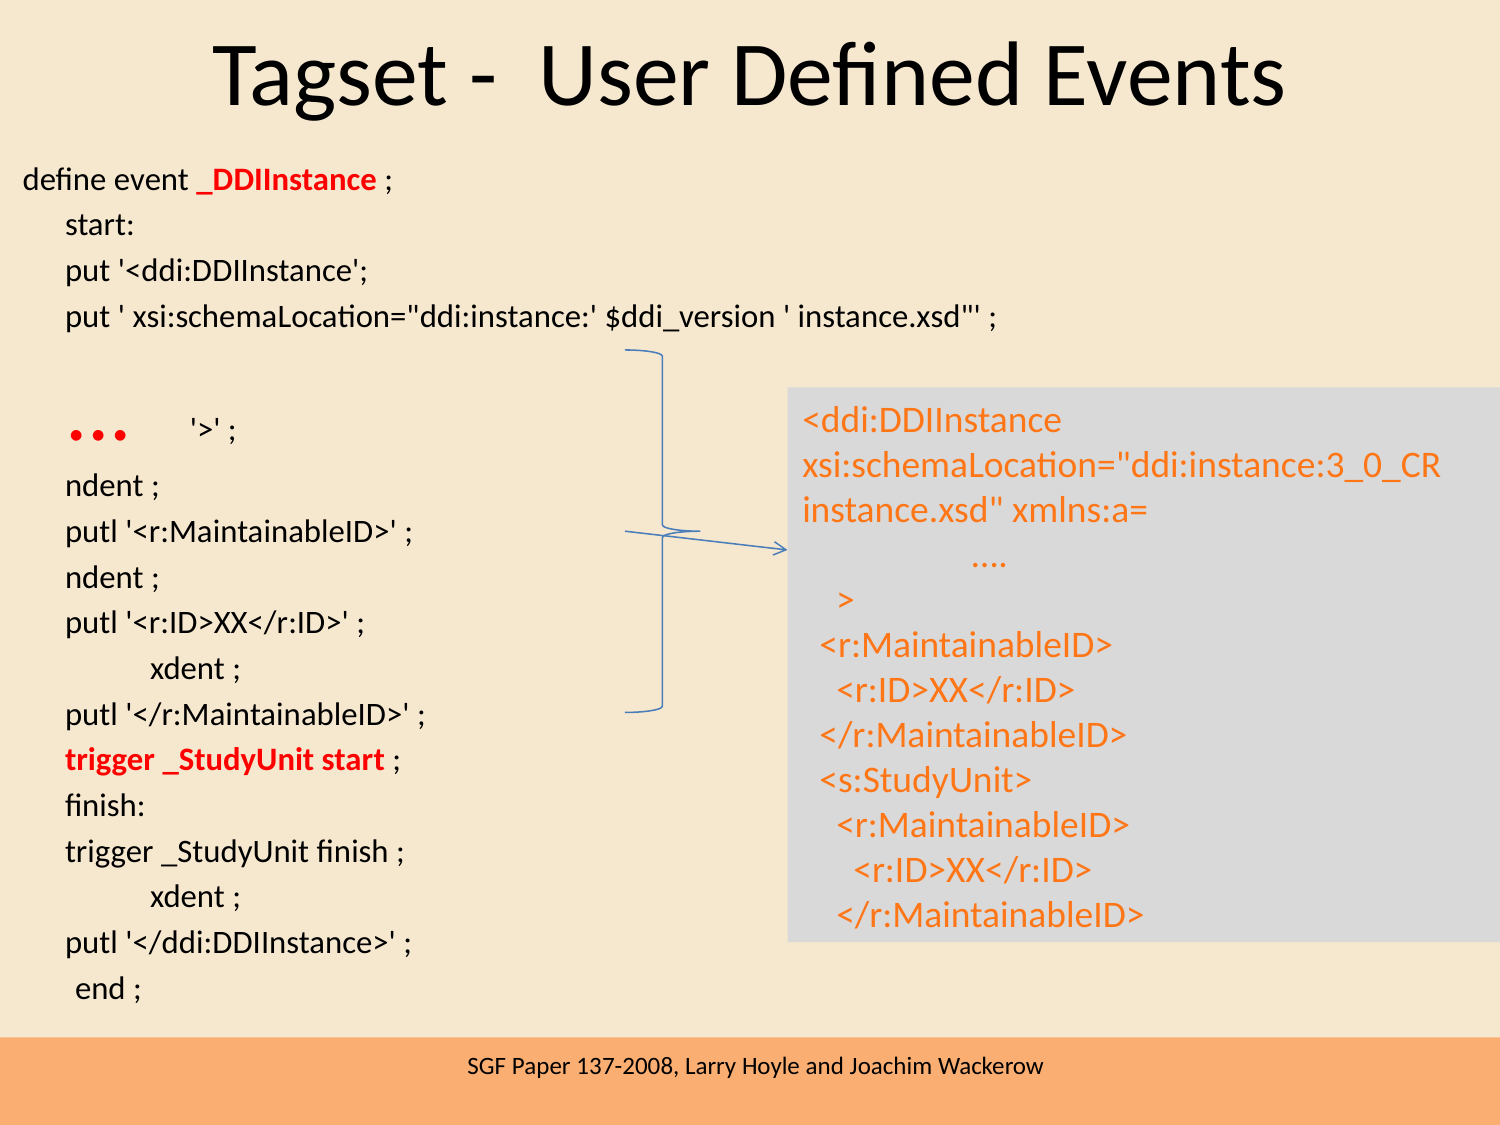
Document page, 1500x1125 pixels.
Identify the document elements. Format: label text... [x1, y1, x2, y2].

title Tagset - User Defined Events [75, 0, 1425, 138]
footer SGF Paper 137-2008, Larry Hoyle and Joachim Wackerow [399, 1042, 1113, 1103]
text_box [624, 349, 1500, 949]
list define event _DDIInstance ; start: put '<ddi:DDIInstance'; put ' xsi:schemaLocation="ddi:instance:' $ddi_version ' instance.xsd"' ; ... '>' ; ndent ; putl '<r:MaintainableID>' ; ndent ; putl '<r:ID>XX</r:ID>' ; xdent ; putl '</r:MaintainableID>' ; trigger _StudyUnit start ; finish: trigger _StudyUnit finish ; xdent ; putl '</ddi:DDIInstance>' ; end ; [0, 149, 1500, 1025]
